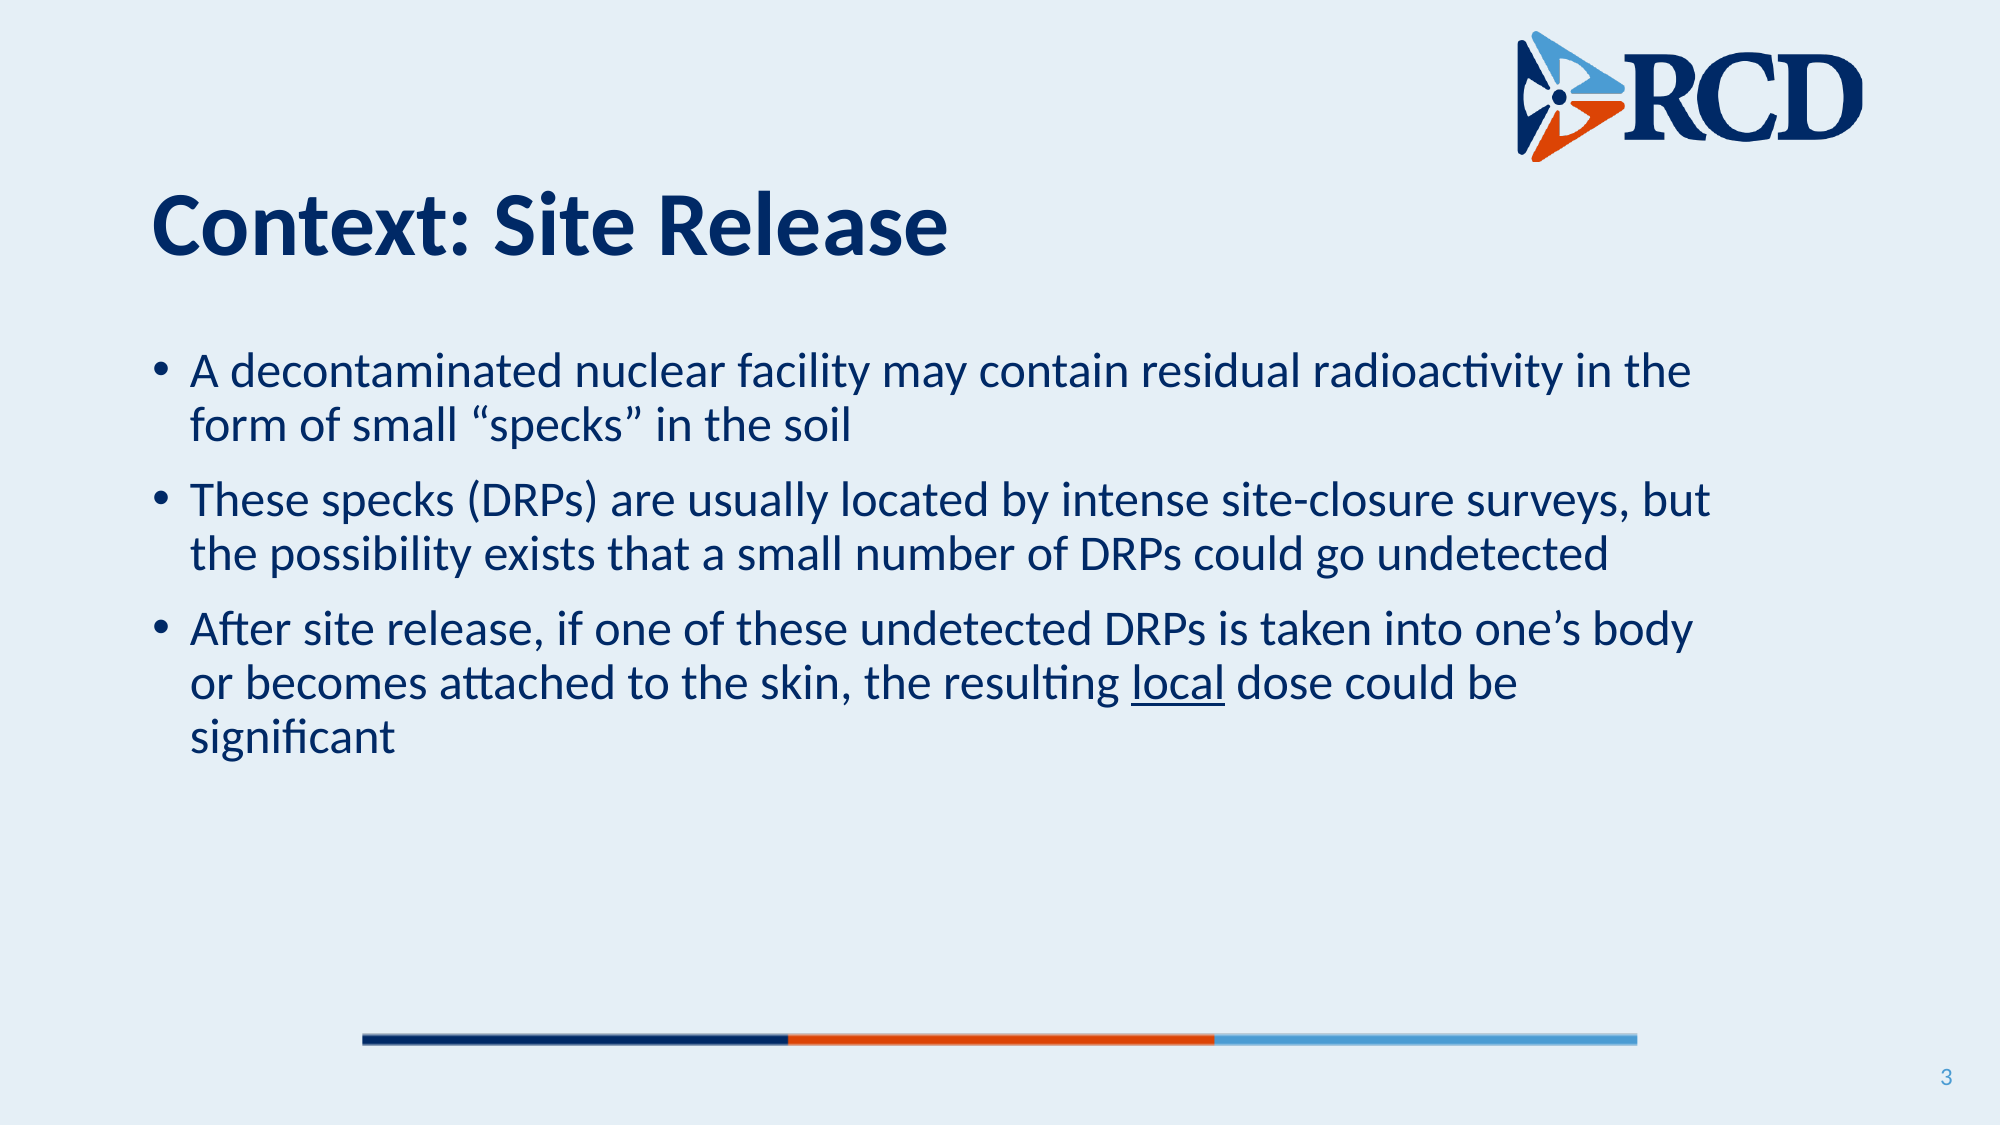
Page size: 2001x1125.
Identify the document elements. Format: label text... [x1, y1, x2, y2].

list A decontaminated nuclear facility may contain residual radioactivity in the form of small “specks” in the soil These specks (DRPs) are usually located by intense site-closure surveys, but the possibility exists that a small number of DRPs could go undetected After site release, if one of these undetected DRPs is taken into one’s body or becomes attached to the skin, the resulting local dose could be significant [137, 336, 1750, 895]
slide_number 3 [1517, 1045, 1968, 1106]
title Context: Site Release [137, 143, 1863, 309]
